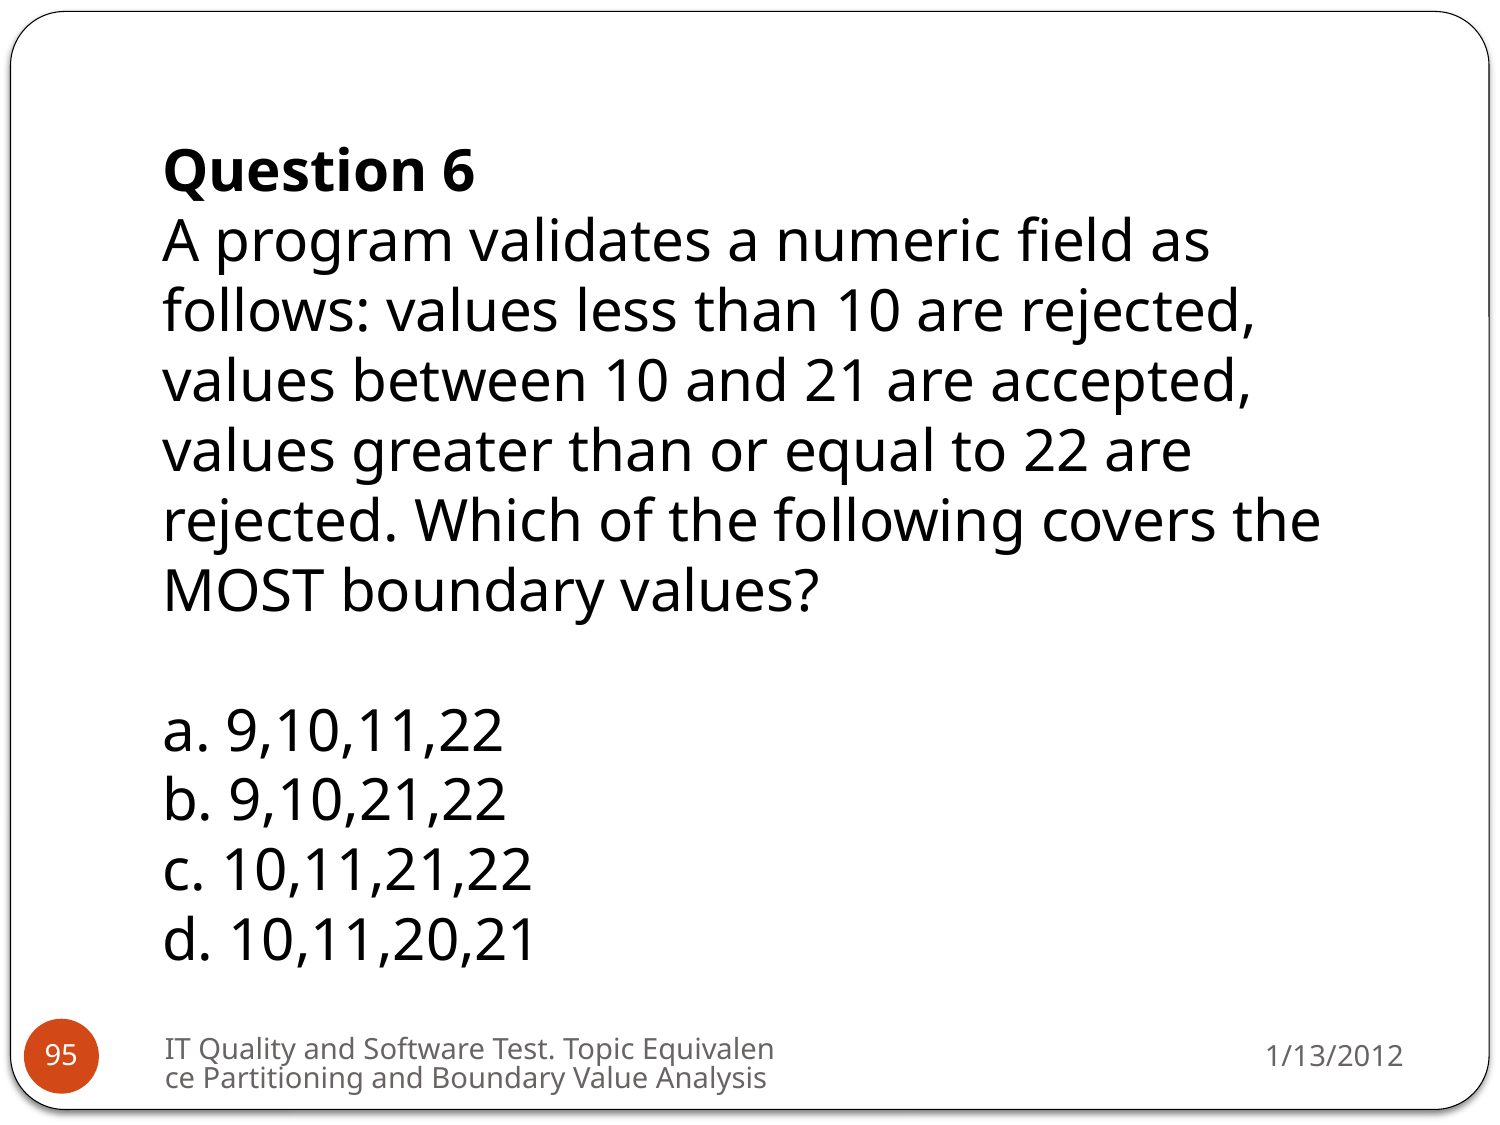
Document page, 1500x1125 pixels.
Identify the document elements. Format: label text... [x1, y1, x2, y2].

text_box Question 6 A program validates a numeric field as follows: values less than 10 are rejected, values between 10 and 21 are accepted, values greater than or equal to 22 are rejected. Which of the following covers the MOST boundary values? a. 9,10,11,22 b. 9,10,21,22 c. 10,11,21,22 d. 10,11,20,21 [147, 125, 1353, 980]
footer IT Quality and Software Test. Topic Equivalence Partitioning and Boundary Value Analysis [150, 1012, 800, 1088]
slide_number 95 [23, 1018, 99, 1094]
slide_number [1012, 1015, 1419, 1094]
